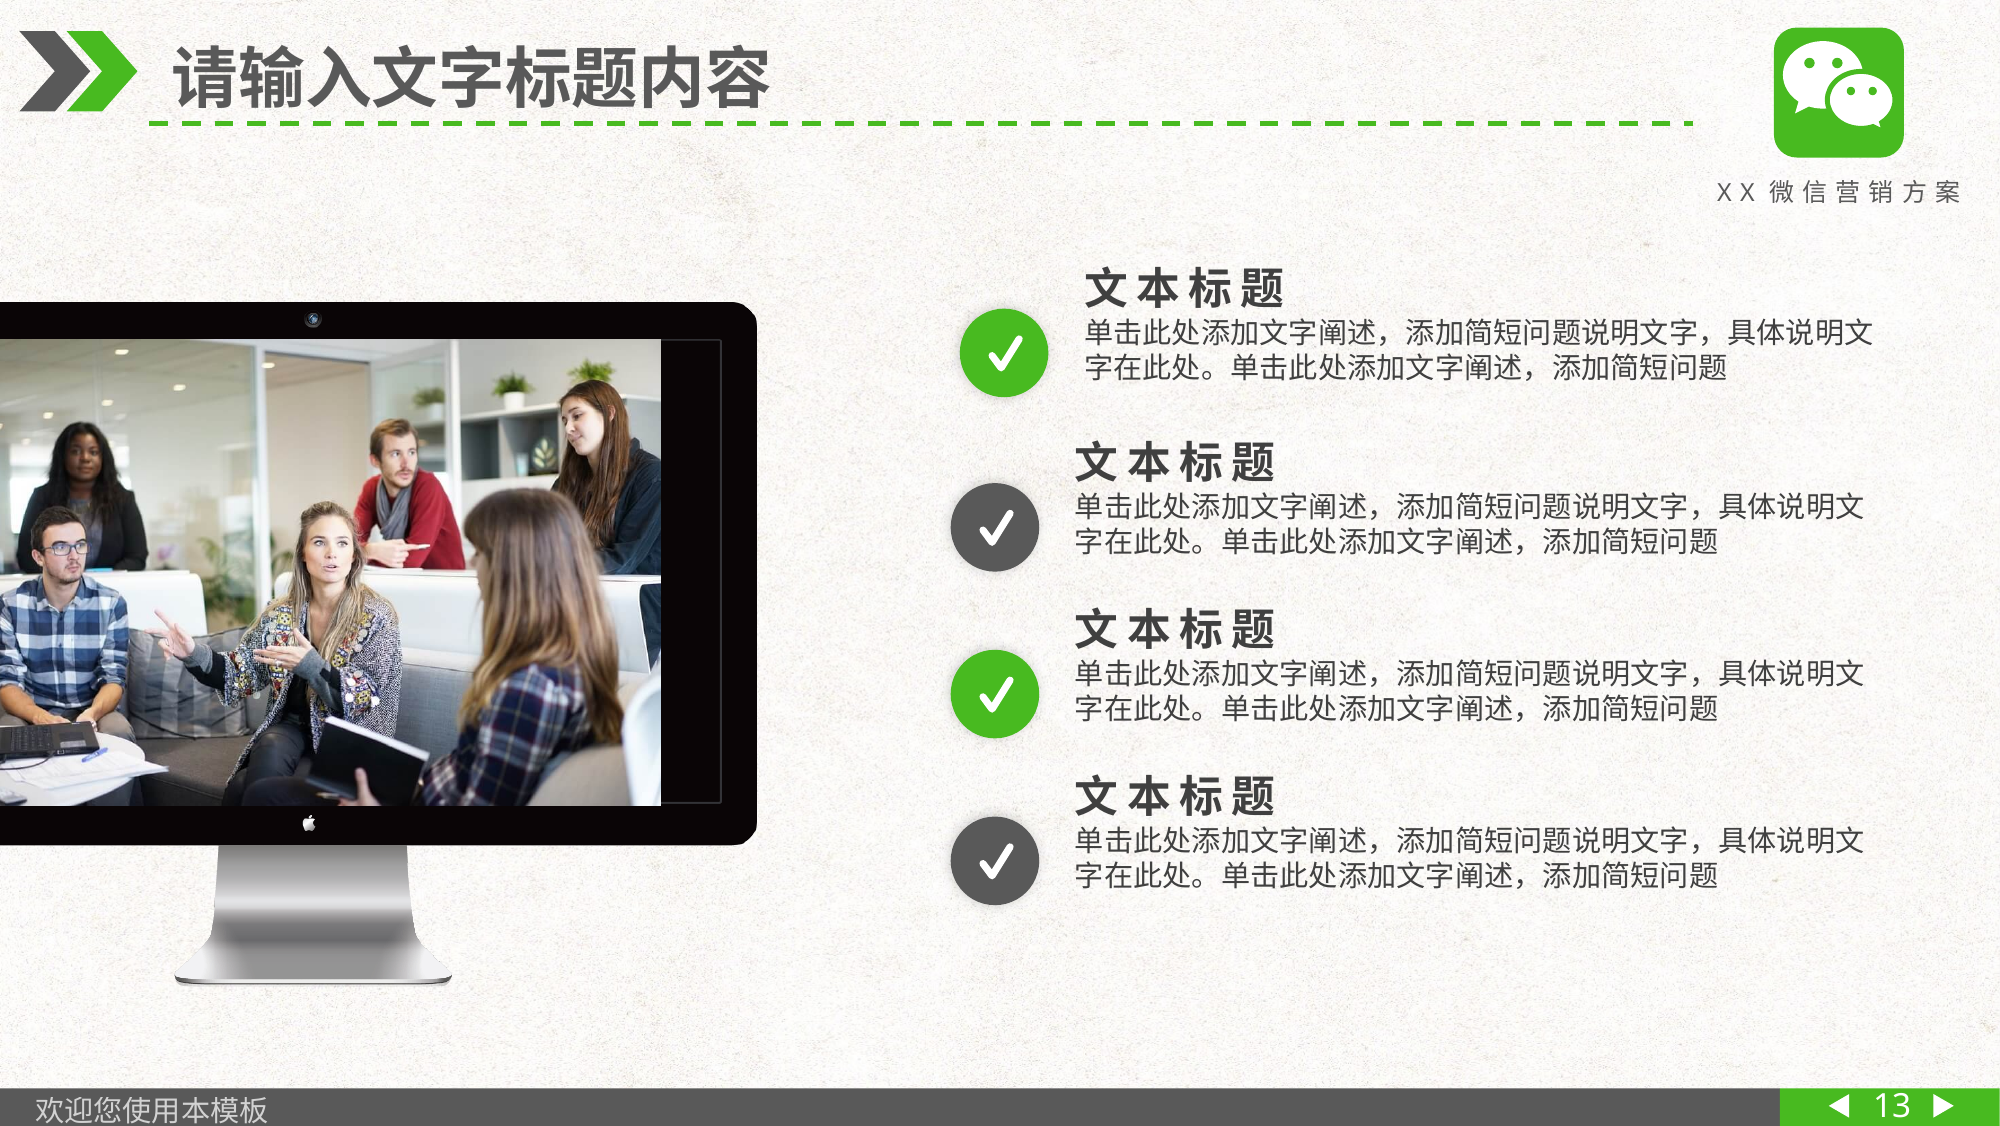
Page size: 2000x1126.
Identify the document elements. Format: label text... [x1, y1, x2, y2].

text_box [1692, 27, 1986, 215]
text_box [950, 742, 1913, 906]
picture [0, 0, 2000, 1088]
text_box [950, 575, 1913, 739]
text_box [17, 28, 92, 114]
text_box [959, 234, 1922, 398]
text_box [64, 28, 140, 114]
text_box 请输入文字标题内容 [125, 28, 1354, 124]
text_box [0, 302, 757, 987]
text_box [950, 408, 1913, 572]
